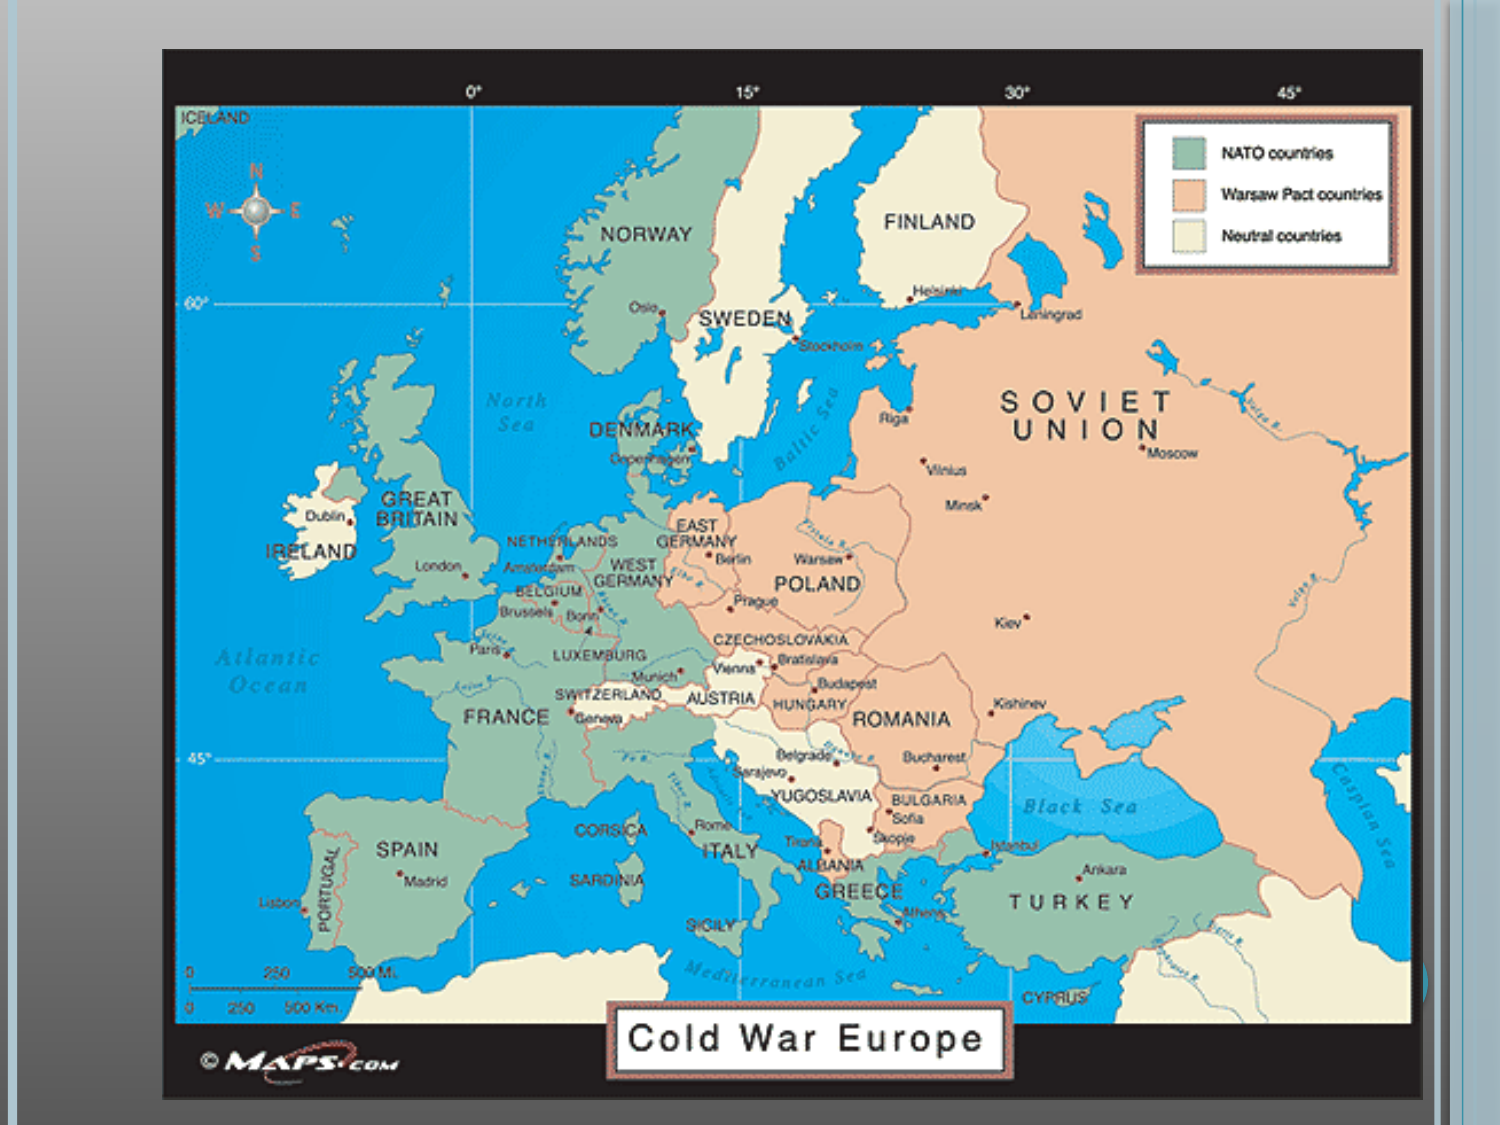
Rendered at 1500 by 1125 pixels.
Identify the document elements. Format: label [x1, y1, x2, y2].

list [162, 49, 1423, 1100]
